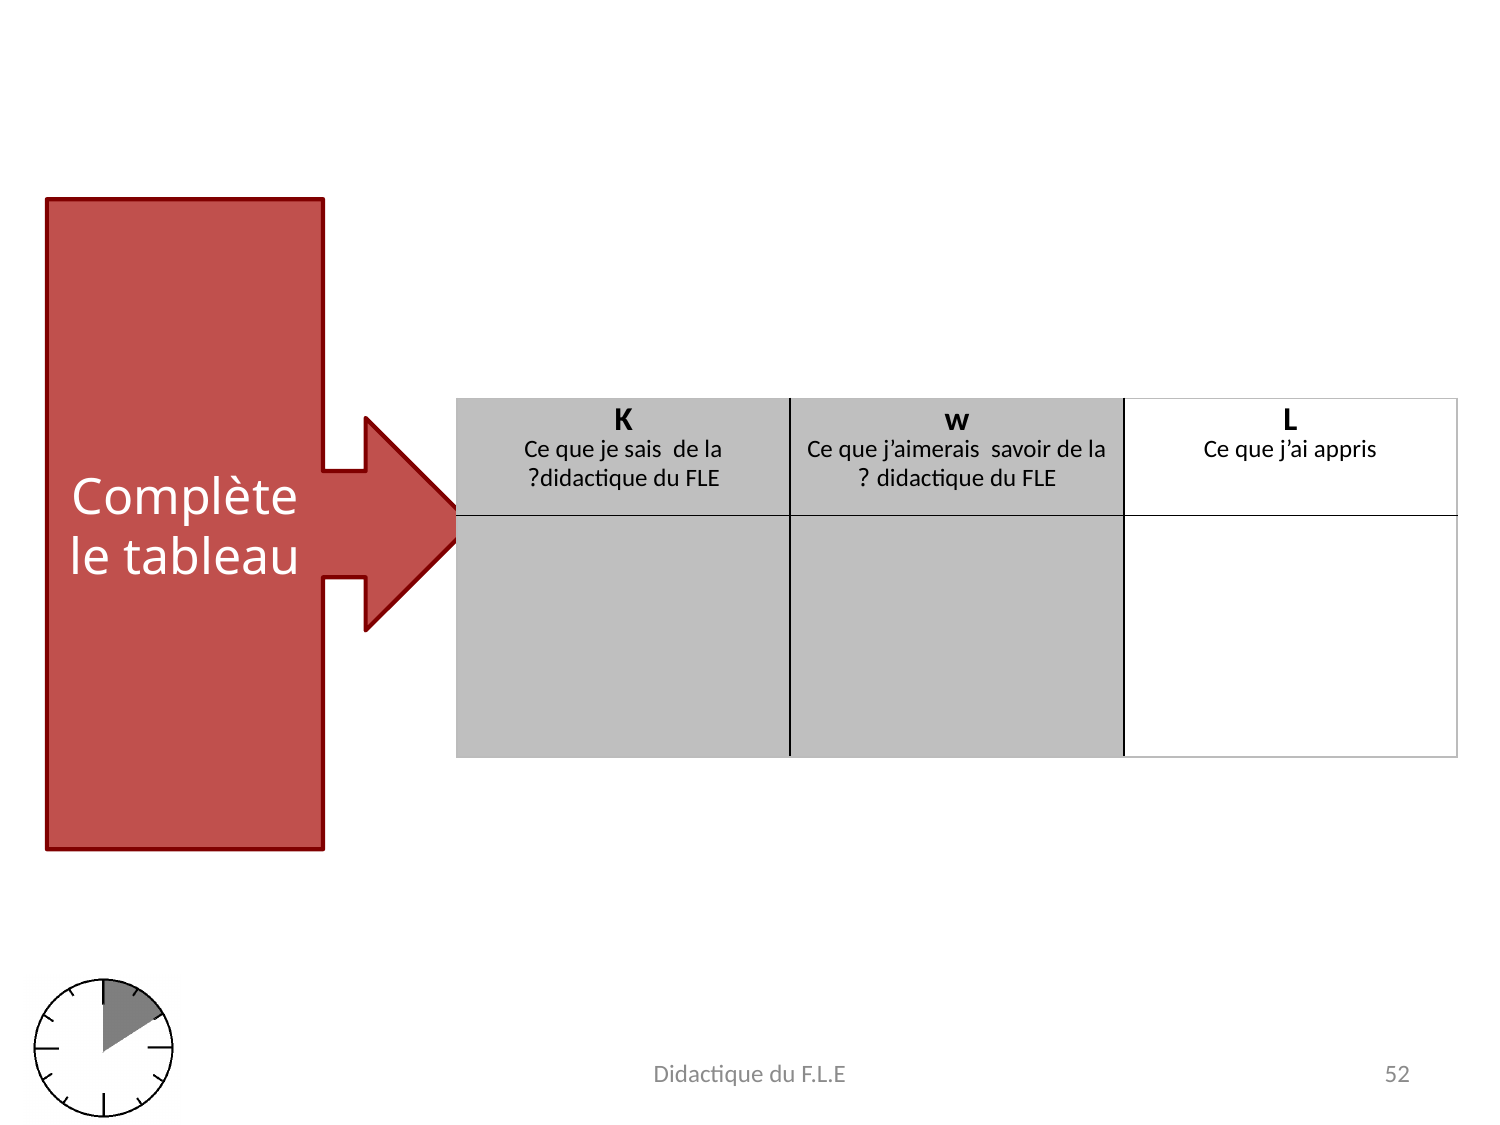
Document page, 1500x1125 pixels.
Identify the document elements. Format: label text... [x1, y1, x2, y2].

table_header w Ce que j’aimerais savoir de la didactique du FLE ? [791, 399, 1123, 515]
footer Didactique du F.L.E [512, 1042, 988, 1103]
text_box Complète le tableau [44, 197, 456, 852]
table_cell [1125, 516, 1456, 756]
table_header L Ce que j’ai appris [1125, 399, 1456, 515]
list [24, 299, 1463, 1063]
table_cell [458, 516, 789, 756]
slide_number 52 [1074, 1042, 1425, 1103]
table_cell [791, 516, 1123, 756]
picture [23, 974, 181, 1125]
table_header K Ce que je sais de la didactique du FLE? [458, 399, 789, 515]
